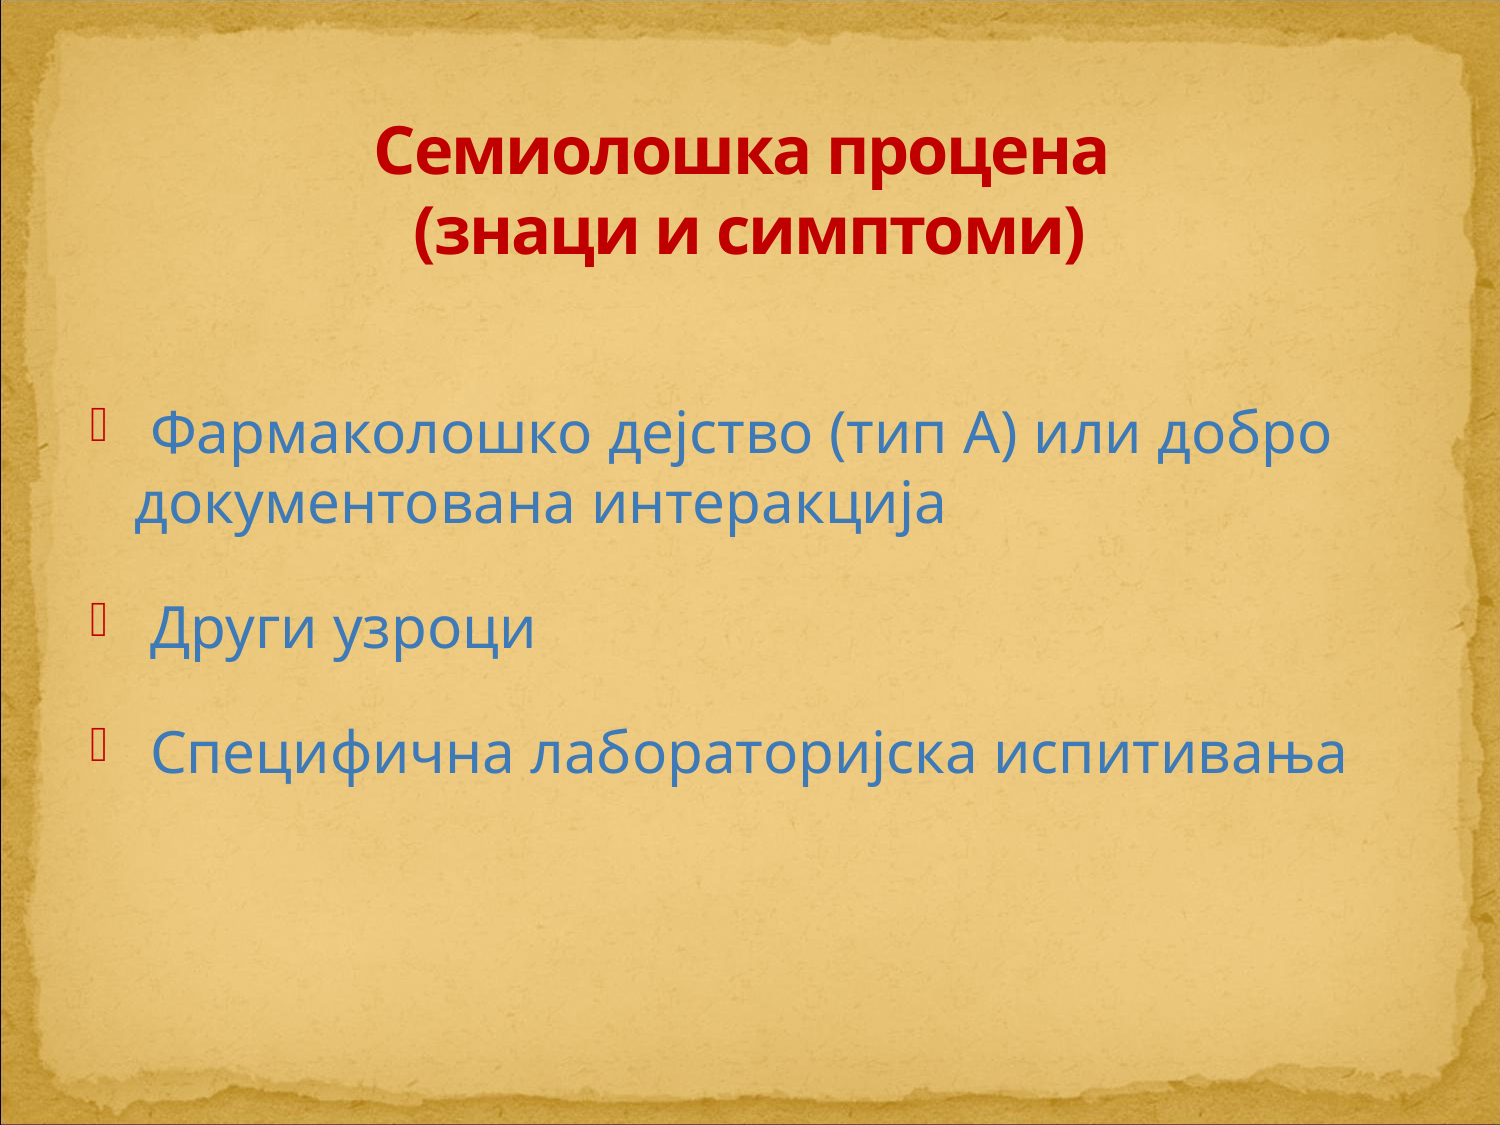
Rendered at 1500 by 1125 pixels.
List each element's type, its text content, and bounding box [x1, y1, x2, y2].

title Семиолошка процена (знаци и симптоми) [74, 99, 1425, 275]
picture [0, 0, 1500, 1125]
list Фармаколошко дејство (тип А) или добро документована интеракција Други узроци Специфична лабораторијска испитивања [74, 387, 1438, 963]
